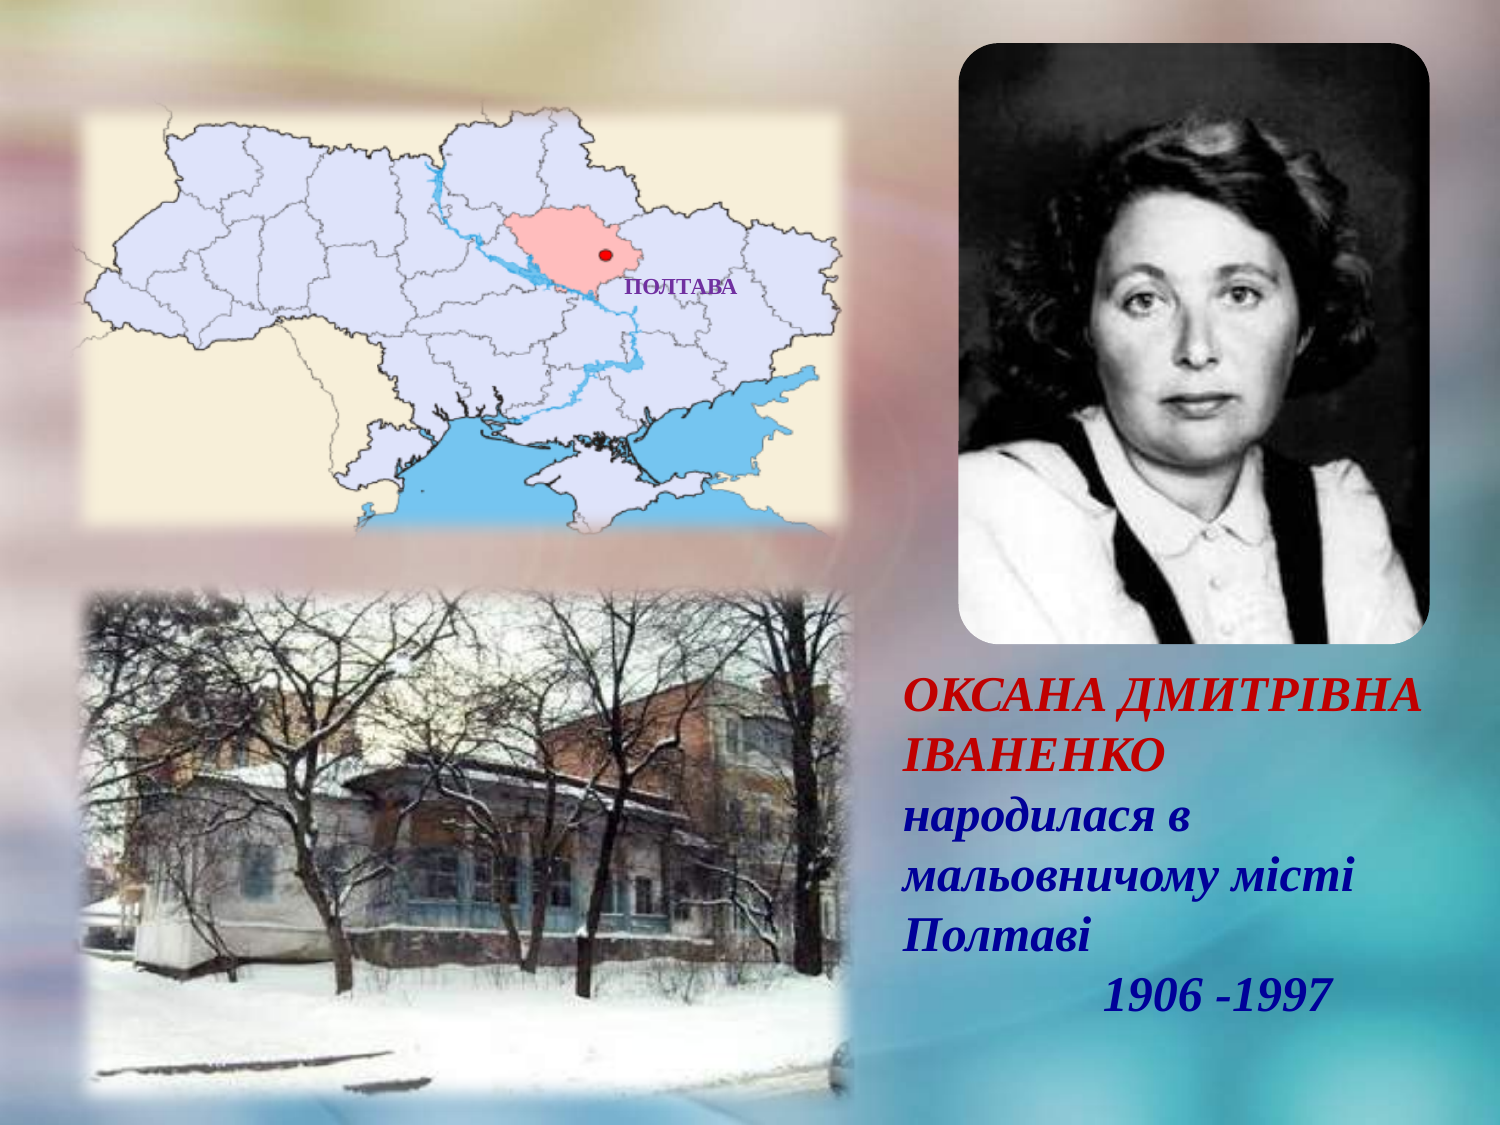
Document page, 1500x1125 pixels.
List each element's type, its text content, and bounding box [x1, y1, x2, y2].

picture [0, 0, 1500, 1125]
text_box ОКСАНА ДМИТРІВНА ІВАНЕНКО народилася в мальовничому місті Полтаві 1906 -1997 [888, 653, 1500, 1029]
